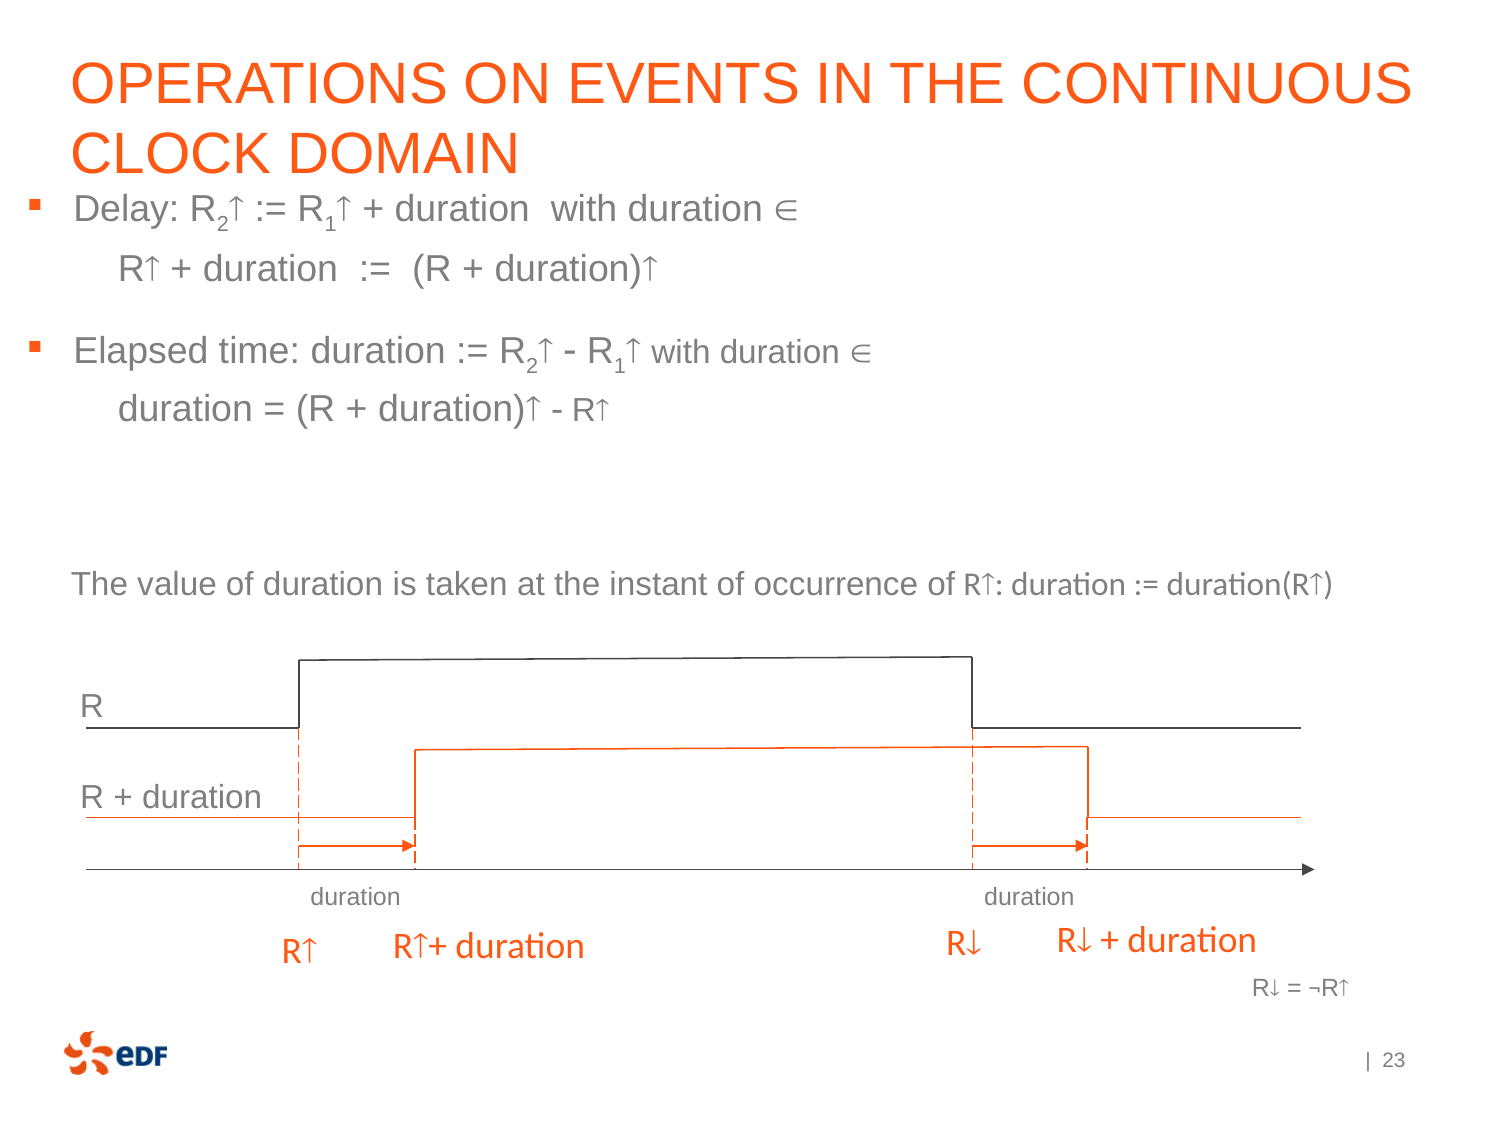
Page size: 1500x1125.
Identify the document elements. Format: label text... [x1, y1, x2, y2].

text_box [73, 656, 1371, 1010]
title Operations on events in the continuous clock domain [64, 45, 1436, 185]
picture [64, 1031, 167, 1075]
text_box The value of duration is taken at the instant of occurrence of R: duration := duration(R) [64, 562, 1412, 603]
text_box R + duration := (R + duration) [111, 243, 1019, 289]
text_box duration = (R + duration)  R [111, 383, 1019, 429]
